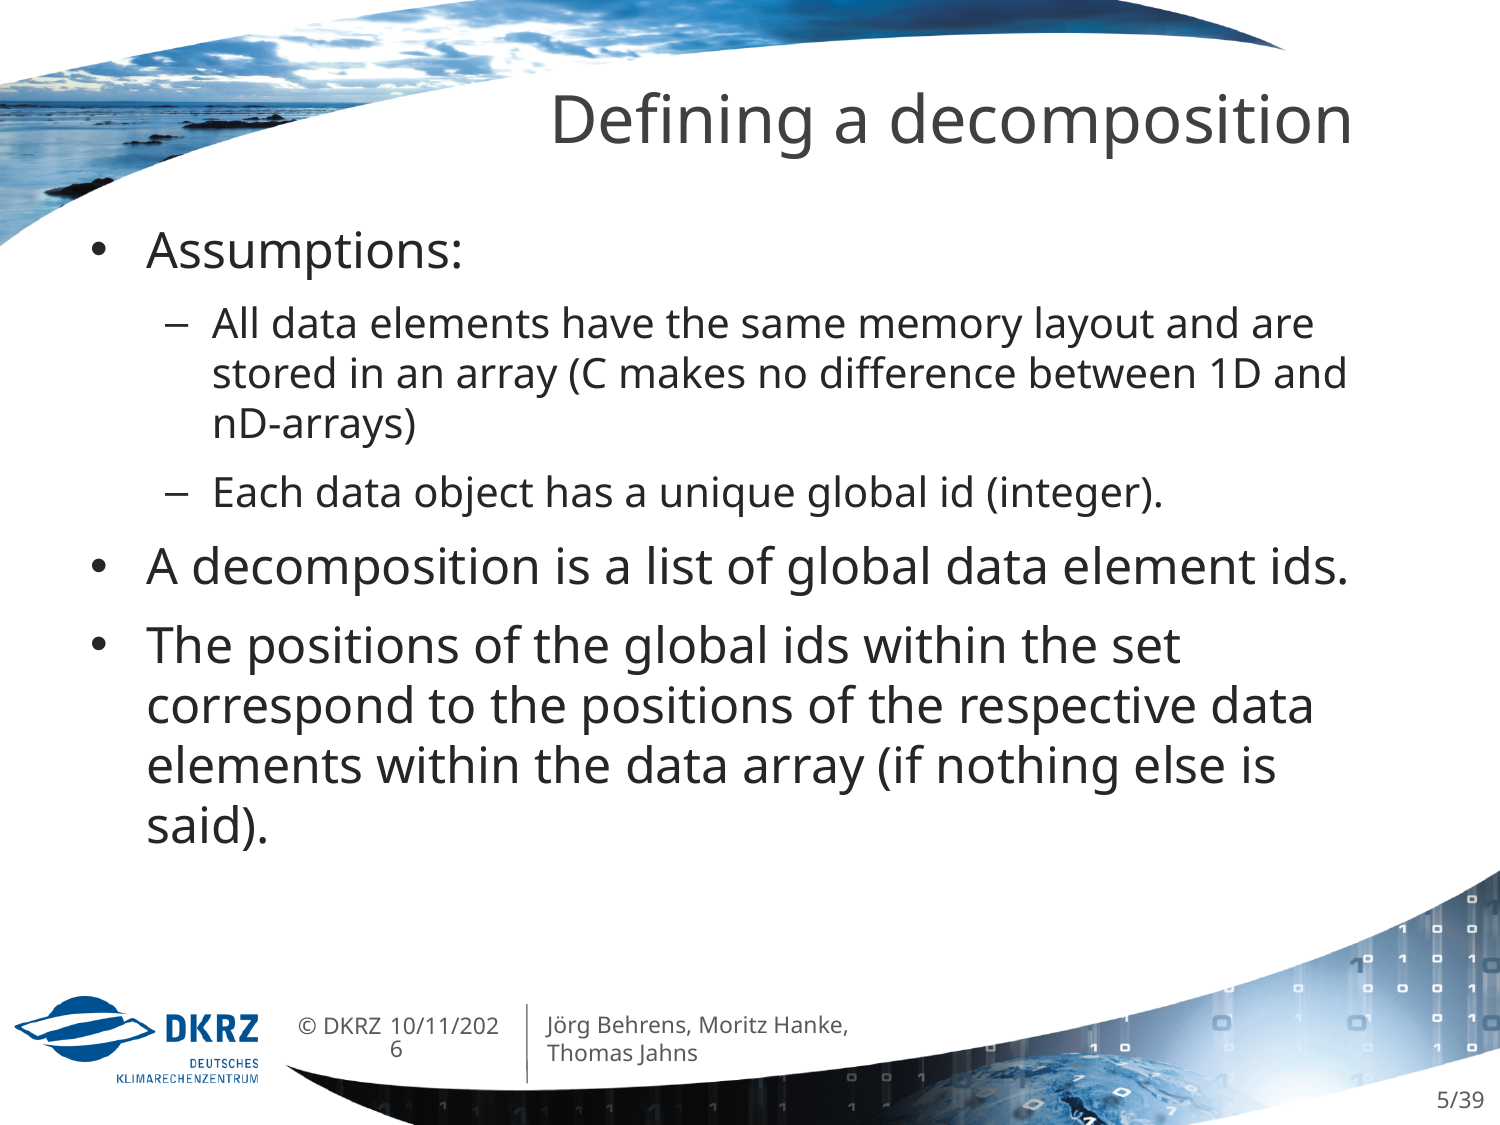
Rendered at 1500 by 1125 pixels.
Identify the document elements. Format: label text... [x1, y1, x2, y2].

slide_number 5 [1333, 1078, 1465, 1125]
picture [0, 0, 1288, 246]
footer Jörg Behrens, Moritz Hanke, Thomas Jahns [532, 1003, 884, 1082]
title Defining a decomposition [480, 70, 1372, 165]
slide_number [375, 1004, 528, 1052]
list Assumptions: All data elements have the same memory layout and are stored in an array (C makes no difference between 1D and nD-arrays) Each data object has a unique global id (integer). A decomposition is a list of global data element ids. The positions of the global ids within the set correspond to the positions of the respective data elements within the data array (if nothing else is said). [74, 210, 1426, 985]
picture [285, 867, 1500, 1125]
picture [14, 996, 258, 1083]
